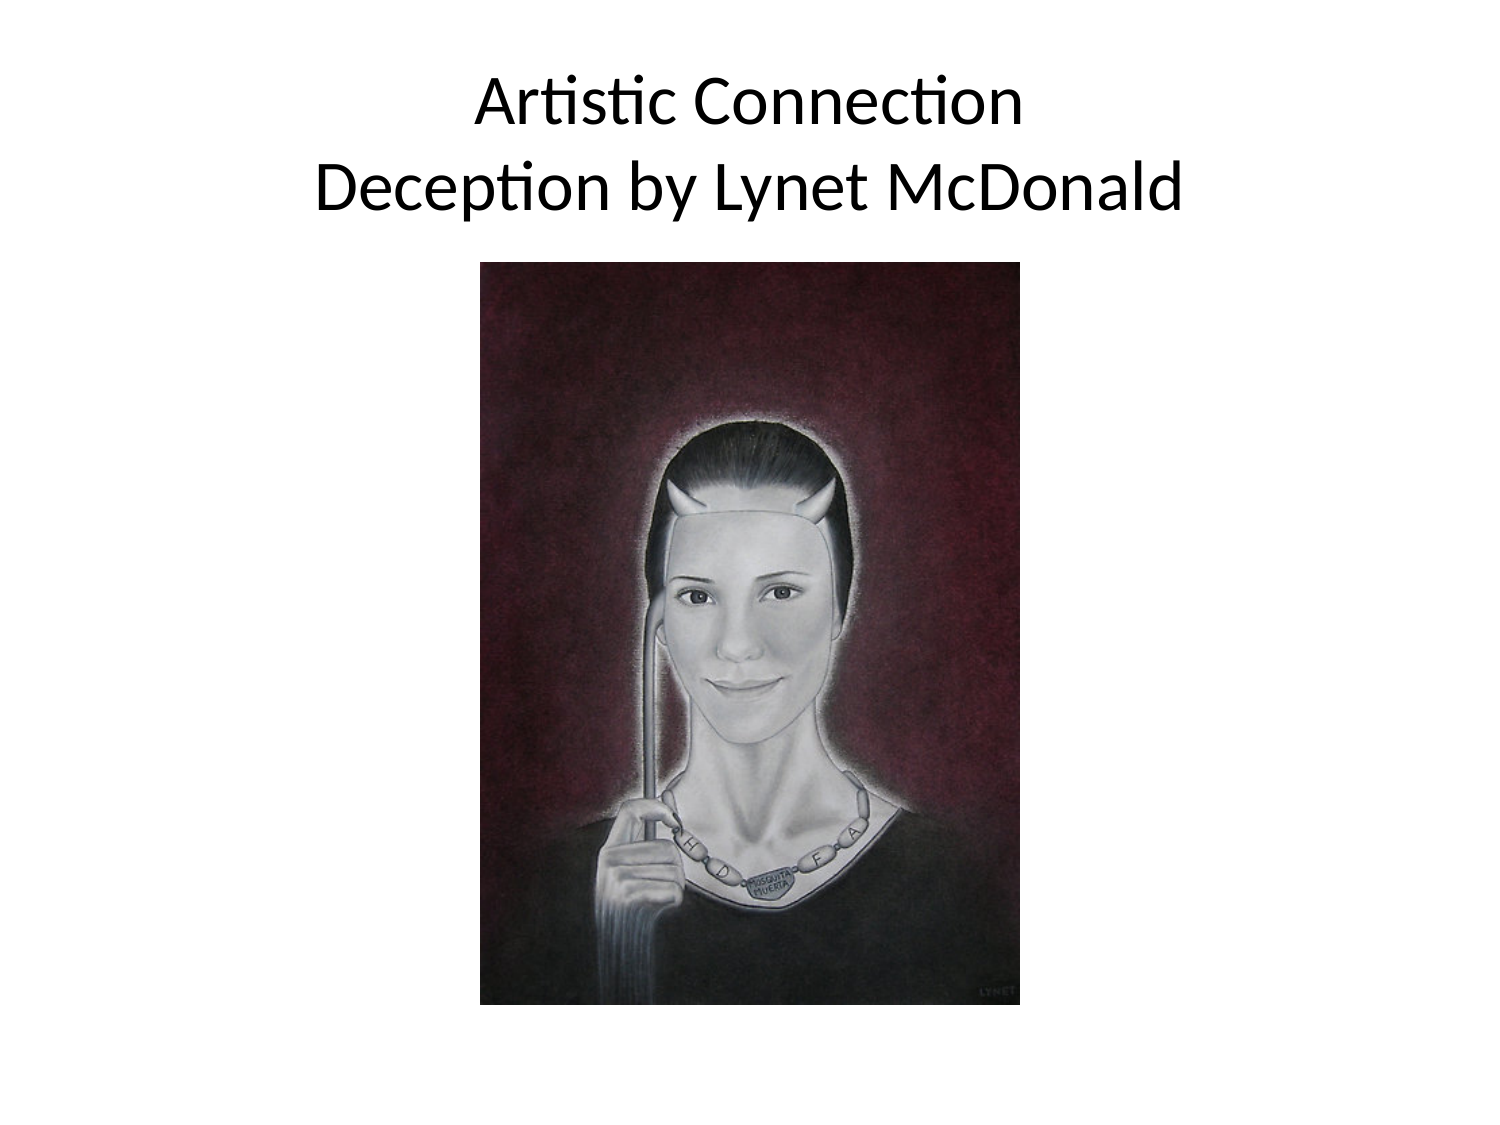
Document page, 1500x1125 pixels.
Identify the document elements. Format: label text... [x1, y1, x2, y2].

title Artistic Connection Deception by Lynet McDonald [75, 45, 1425, 233]
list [74, 262, 1426, 1006]
